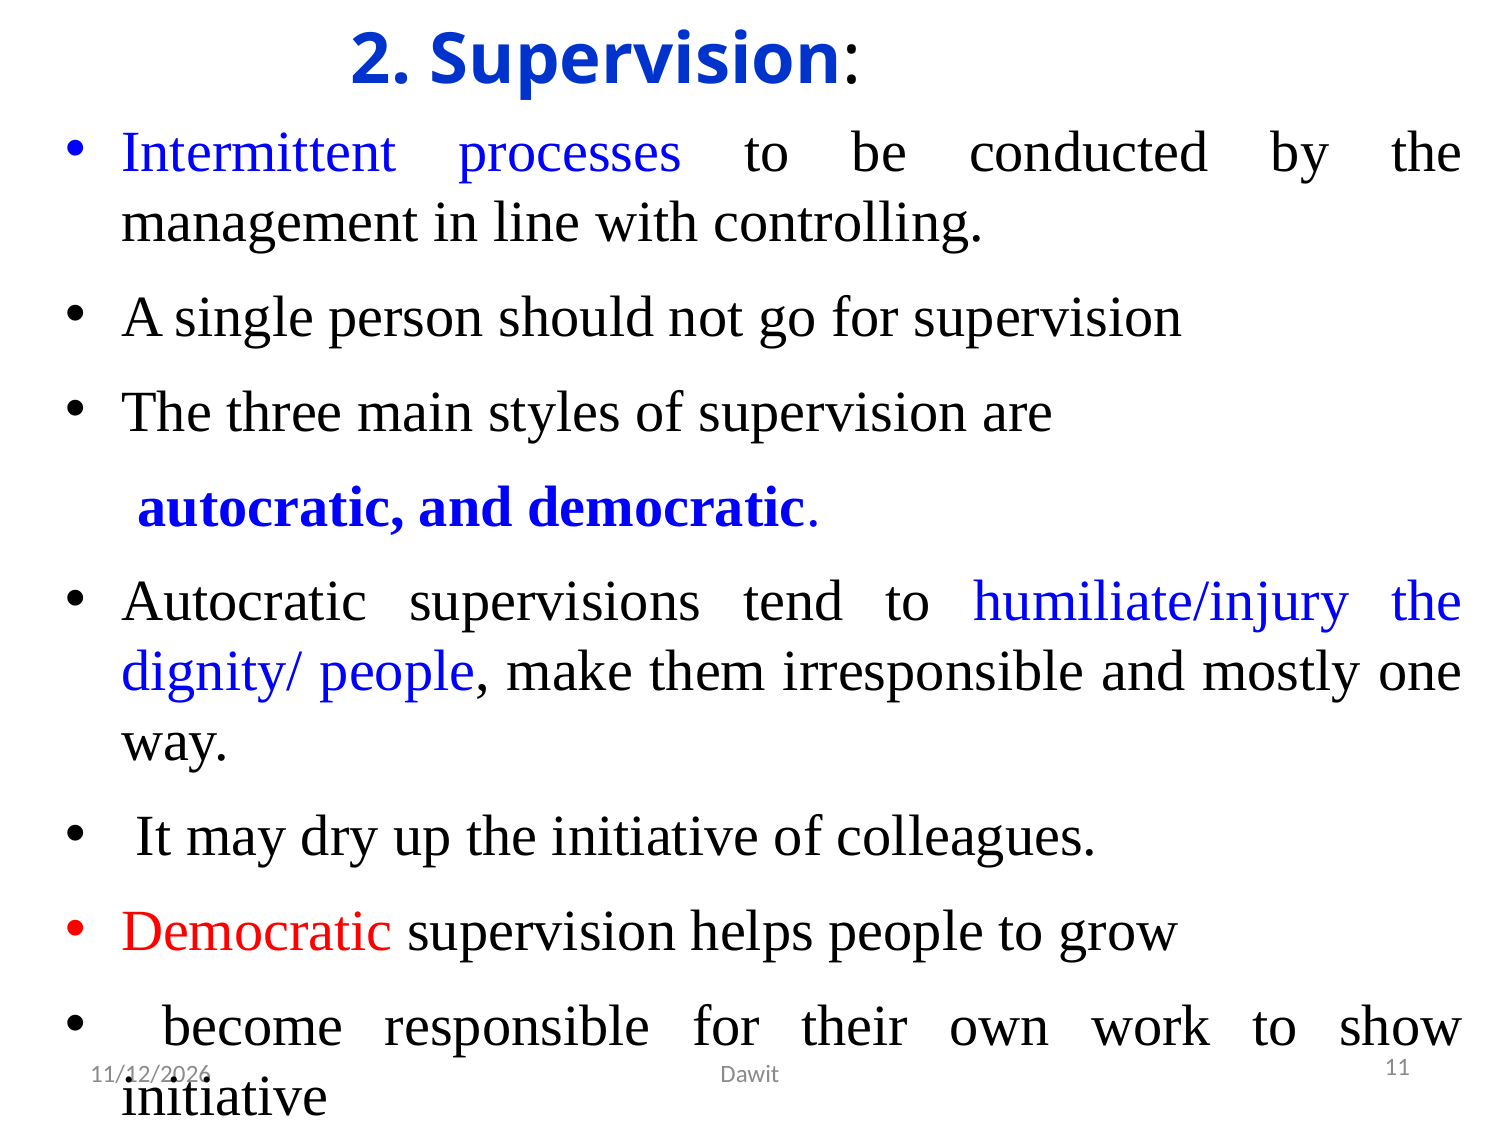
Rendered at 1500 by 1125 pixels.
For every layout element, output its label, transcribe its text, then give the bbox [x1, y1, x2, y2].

footer Dawit [512, 1042, 988, 1103]
slide_number 11 [1074, 1042, 1425, 1103]
title 2. Supervision: [137, 5, 1075, 105]
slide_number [75, 1042, 425, 1103]
list Intermittent processes to be conducted by the management in line with controlling. A single person should not go for supervision The three main styles of supervision are autocratic, and democratic. Autocratic supervisions tend to humiliate/injury the dignity/ people, make them irresponsible and mostly one way. It may dry up the initiative of colleagues. Democratic supervision helps people to grow become responsible for their own work to show initiative [50, 105, 1478, 1125]
